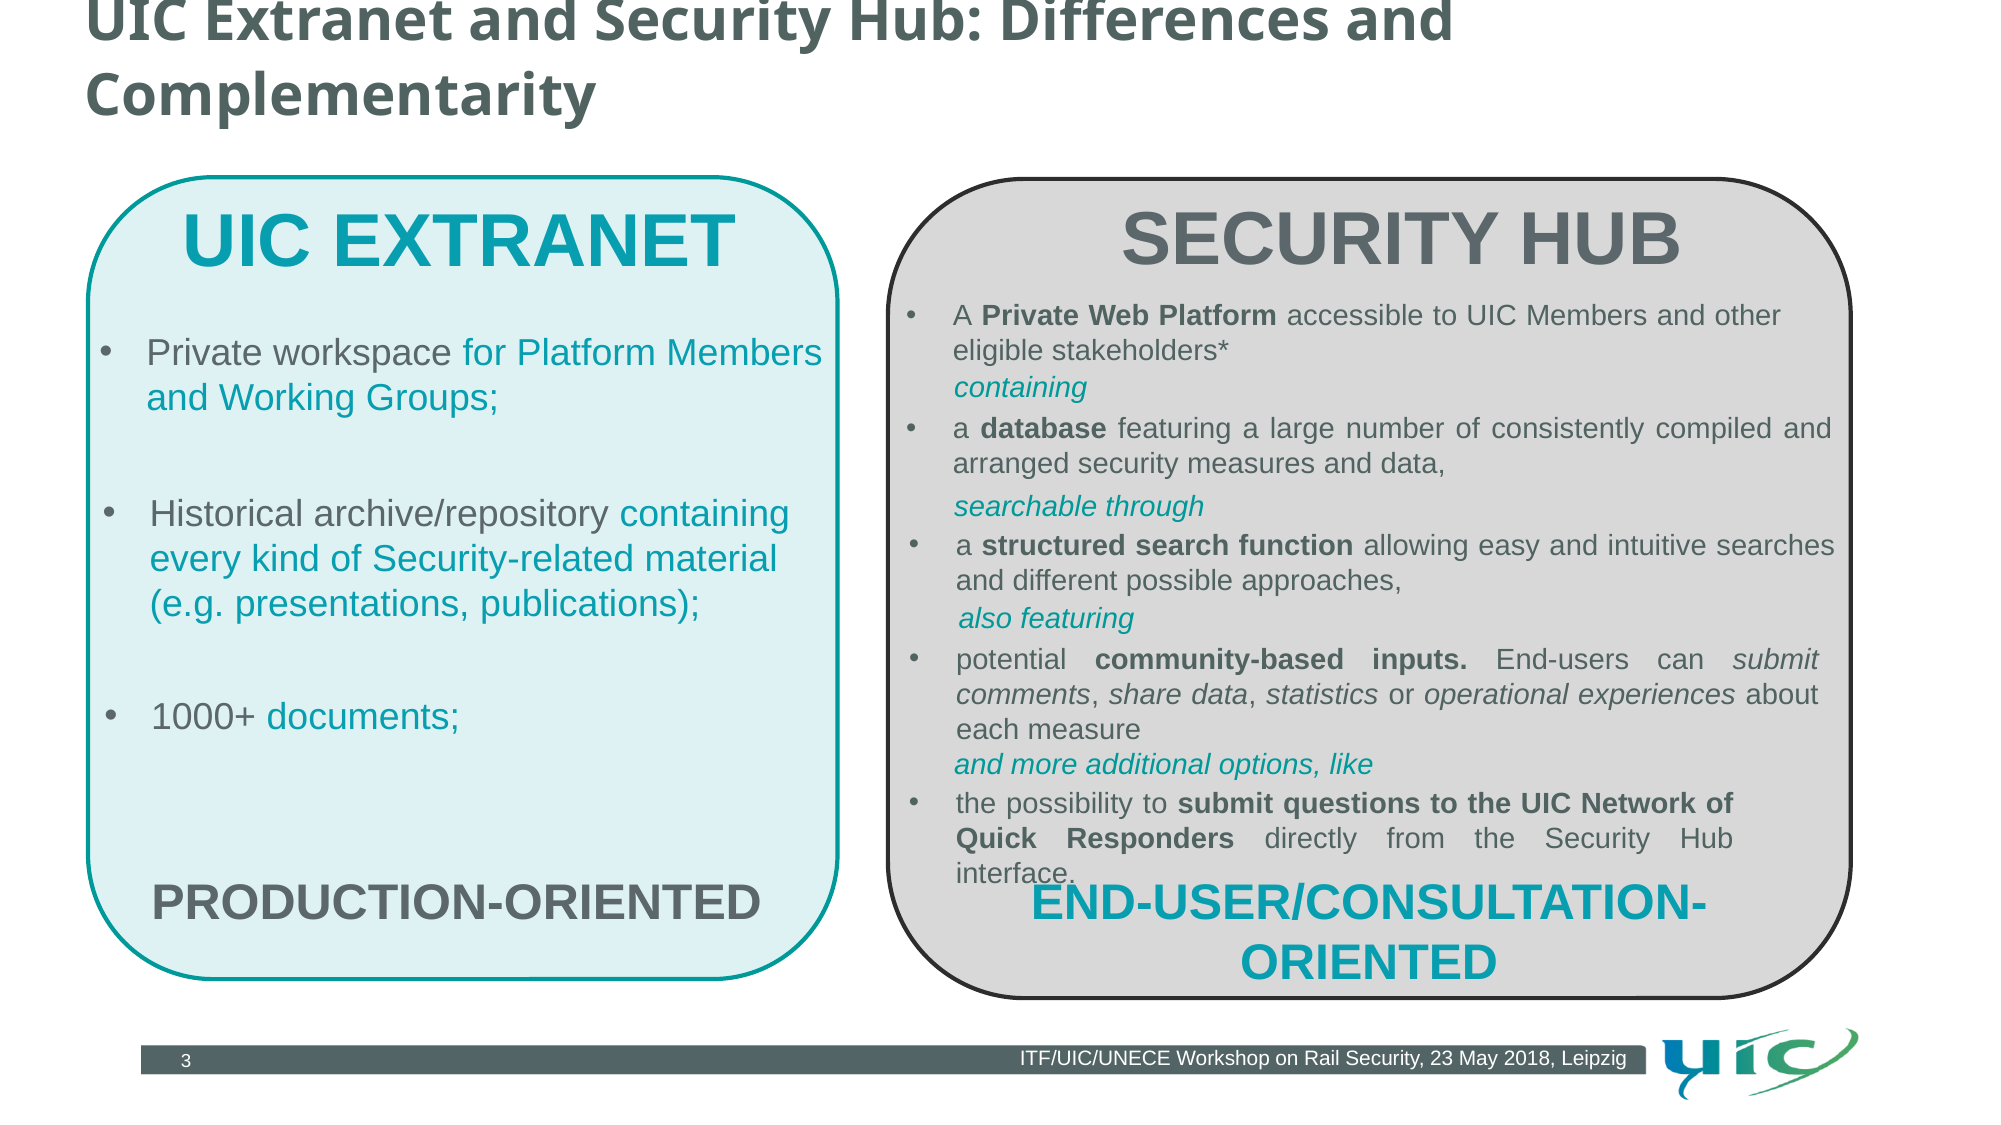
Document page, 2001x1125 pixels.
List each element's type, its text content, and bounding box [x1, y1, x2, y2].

text_box [885, 176, 1853, 1001]
picture [141, 1027, 1859, 1100]
text_box and more additional options, like [939, 738, 1813, 788]
text_box also featuring [943, 591, 1296, 632]
text_box [85, 426, 840, 982]
text_box a structured search function allowing easy and intuitive searches and different possible approaches, [894, 518, 1851, 604]
footer ITF/UIC/UNECE Workshop on Rail Security, 23 May 2018, Leipzig [669, 1044, 1639, 1092]
text_box PRODUCTION-ORIENTED [136, 861, 779, 937]
text_box potential community-based inputs. End-users can submit comments, share data, statistics or operational experiences about each measure [894, 632, 1834, 753]
text_box searchable through [939, 479, 1508, 530]
text_box UIC EXTRANET [168, 184, 758, 320]
text_box a database featuring a large number of consistently compiled and arranged security measures and data, [891, 402, 1848, 487]
text_box 1000+ documents; [89, 684, 602, 745]
text_box Historical archive/repository containing every kind of Security-related material (e.g. presentations, publications); [87, 481, 827, 632]
text_box containing [939, 361, 1228, 412]
text_box the possibility to submit questions to the UIC Network of Quick Responders directly from the Security Hub interface. [894, 776, 1749, 897]
text_box SECURITY HUB [1106, 181, 1801, 287]
text_box END-USER/CONSULTATION-ORIENTED [996, 861, 1742, 997]
title UIC Extranet and Security Hub: Differences and Complementarity [84, 36, 1979, 128]
text_box A Private Web Platform accessible to UIC Members and other eligible stakeholders* [891, 289, 1797, 374]
text_box Private workspace for Platform Members and Working Groups; [84, 320, 868, 426]
slide_number 3 [180, 1048, 339, 1079]
text_box [85, 175, 840, 320]
